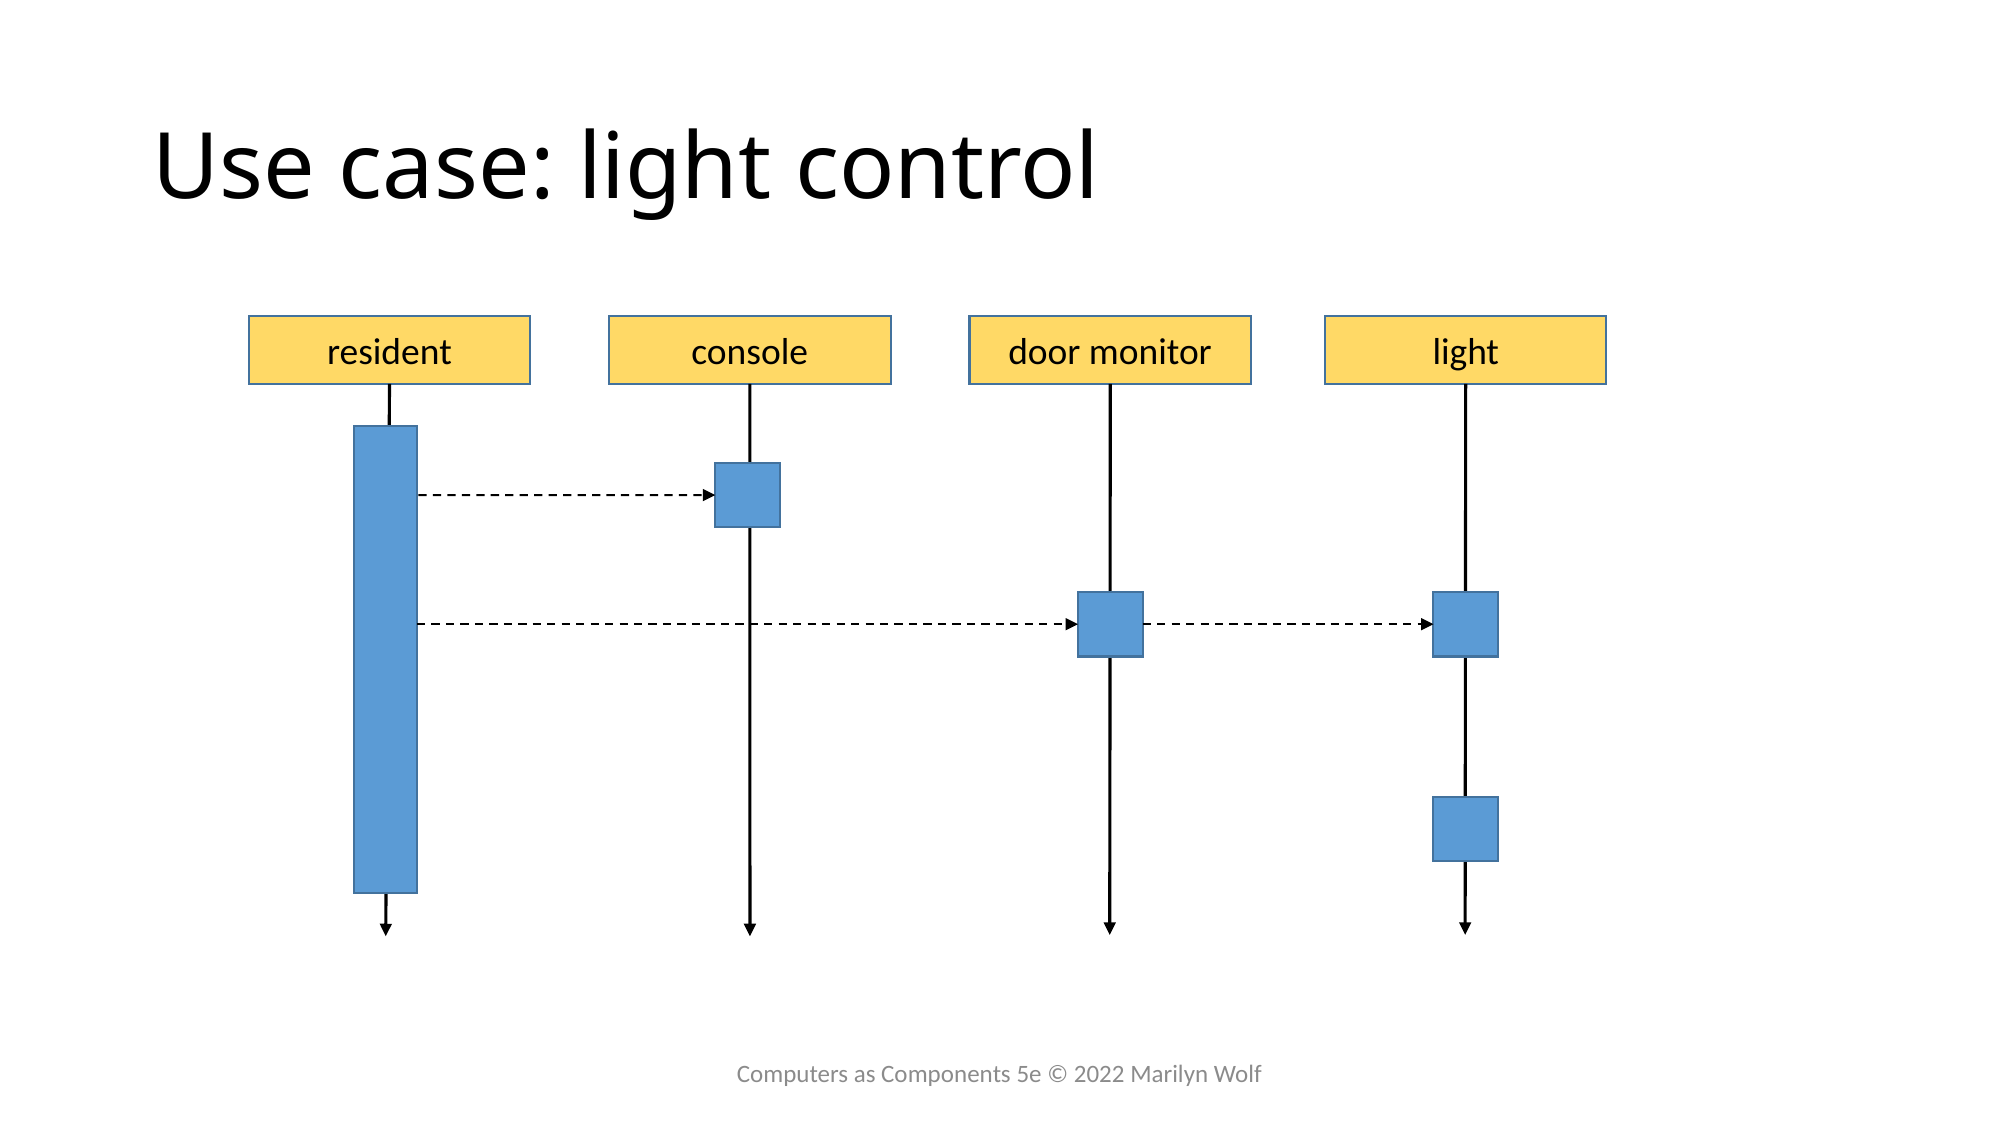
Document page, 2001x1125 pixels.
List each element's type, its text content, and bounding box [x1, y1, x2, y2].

text_box [1432, 591, 1465, 658]
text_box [385, 383, 390, 937]
text_box light [1324, 315, 1607, 385]
footer Computers as Components 5e © 2022 Marilyn Wolf [662, 1042, 1338, 1103]
text_box console [608, 315, 892, 385]
title Use case: light control [137, 59, 1863, 278]
text_box [353, 425, 385, 894]
text_box [390, 425, 418, 894]
text_box door monitor [968, 315, 1252, 385]
text_box [714, 462, 749, 528]
text_box [1466, 591, 1499, 658]
text_box [1432, 796, 1465, 862]
text_box resident [248, 315, 531, 385]
text_box [1111, 591, 1144, 658]
text_box [1466, 796, 1499, 862]
text_box [750, 462, 781, 528]
text_box [1077, 591, 1109, 658]
